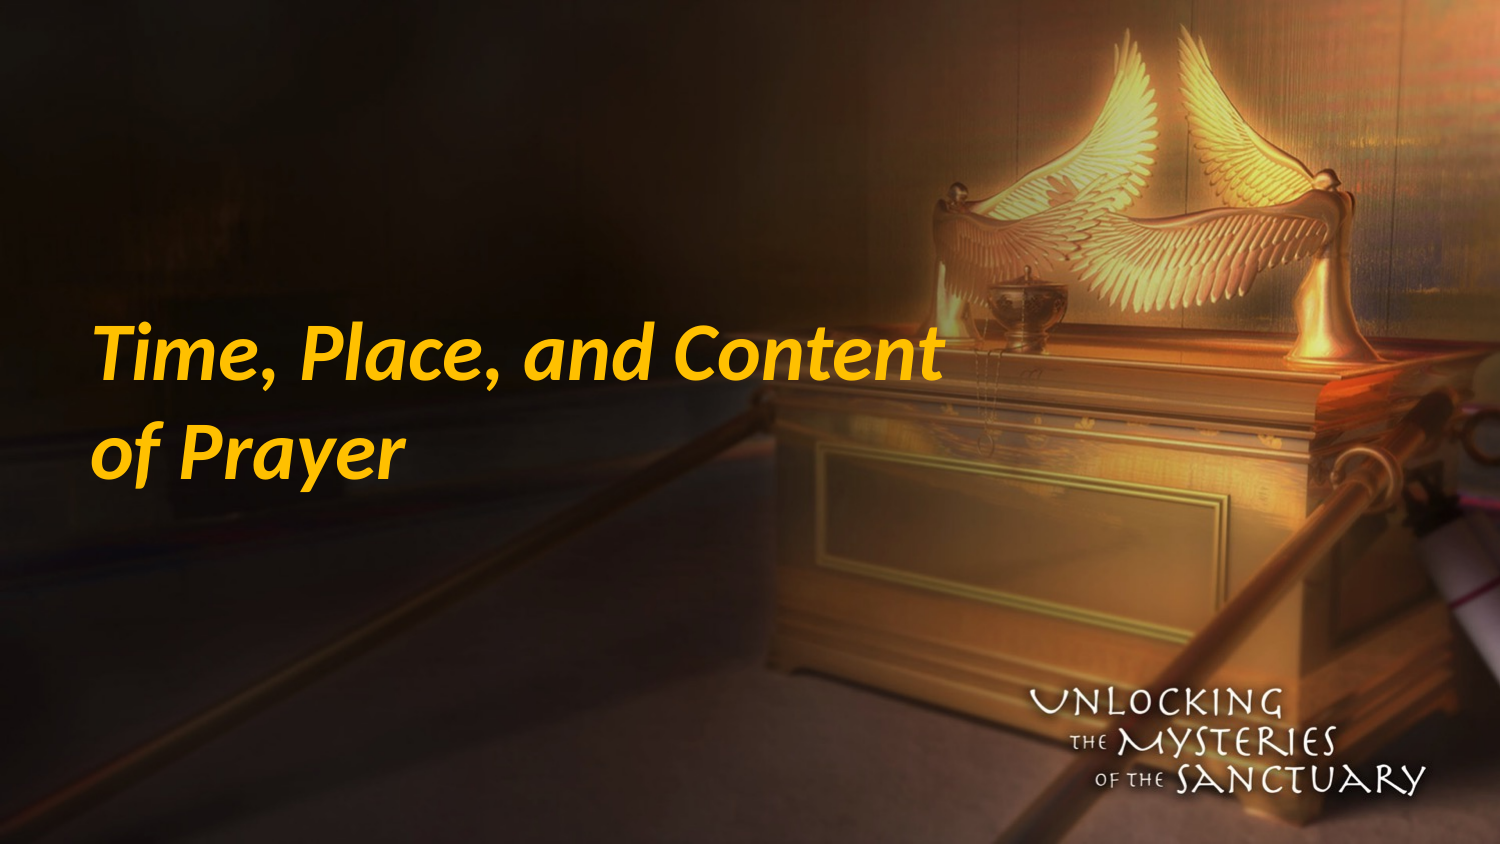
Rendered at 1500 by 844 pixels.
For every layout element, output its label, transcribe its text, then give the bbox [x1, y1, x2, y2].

picture [0, 0, 1500, 844]
list Time, Place, and Content of Prayer [75, 289, 1017, 754]
